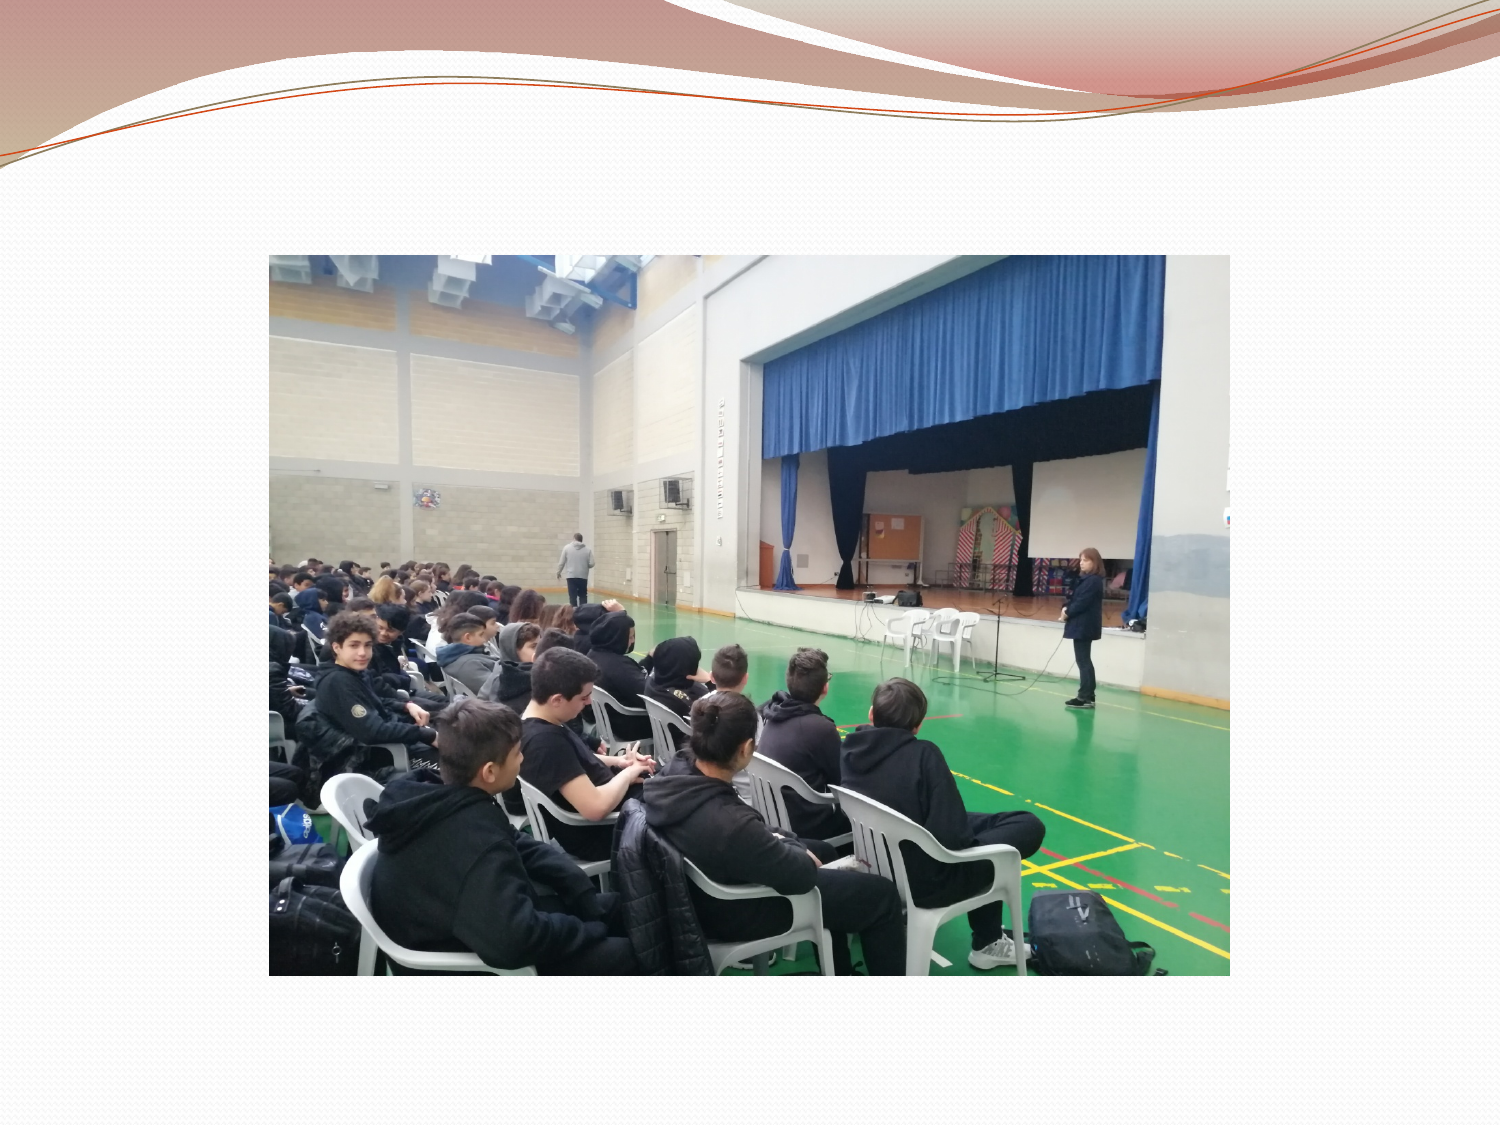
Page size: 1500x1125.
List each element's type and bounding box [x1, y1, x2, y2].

list [269, 255, 1231, 976]
